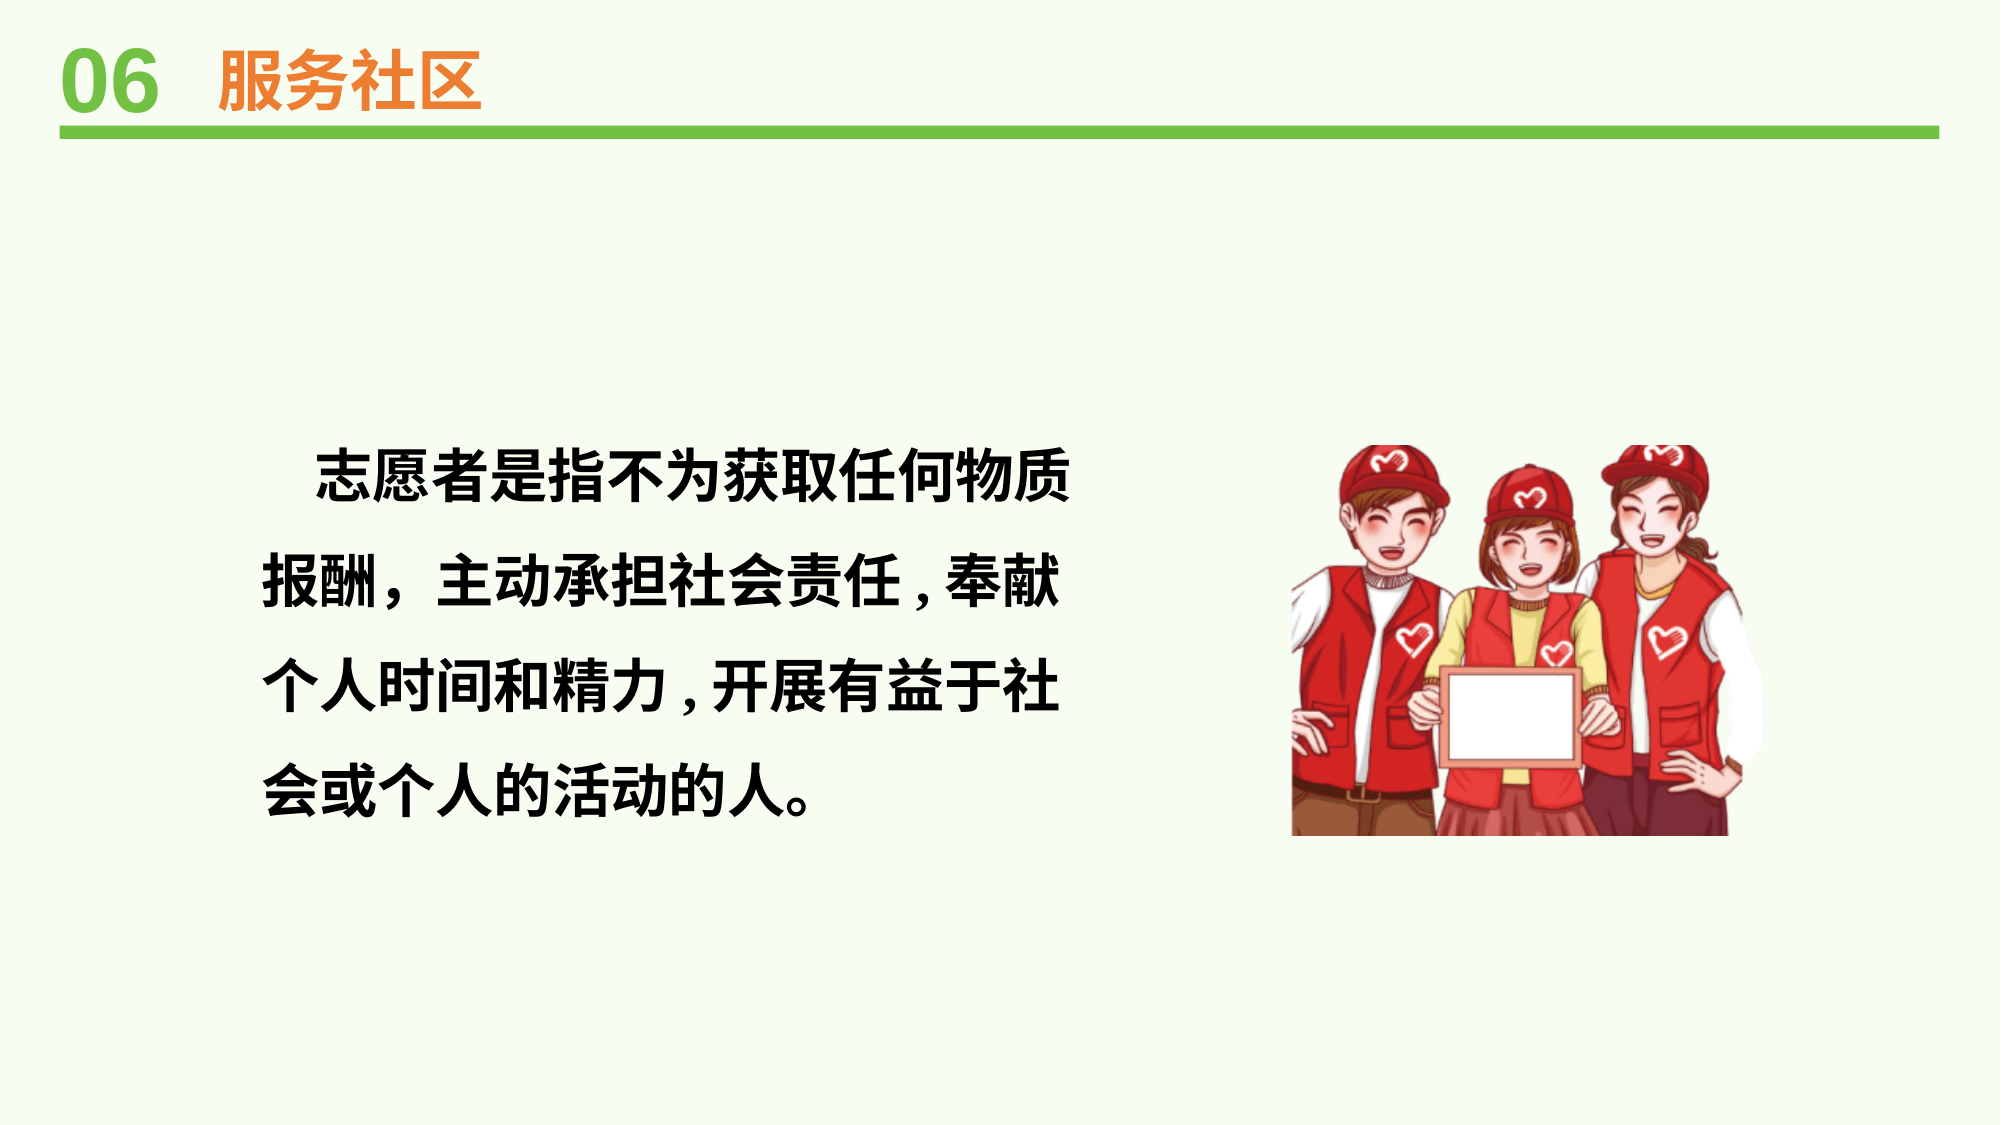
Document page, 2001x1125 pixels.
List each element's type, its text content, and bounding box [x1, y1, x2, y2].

picture [1290, 445, 1792, 836]
text_box 志愿者是指不为获取任何物质报酬，主动承担社会责任,奉献个人时间和精力,开展有益于社会或个人的活动的人。 [246, 396, 1089, 832]
text_box 06 [59, 24, 161, 128]
text_box 服务社区 [202, 31, 871, 127]
text_box [59, 125, 1940, 140]
